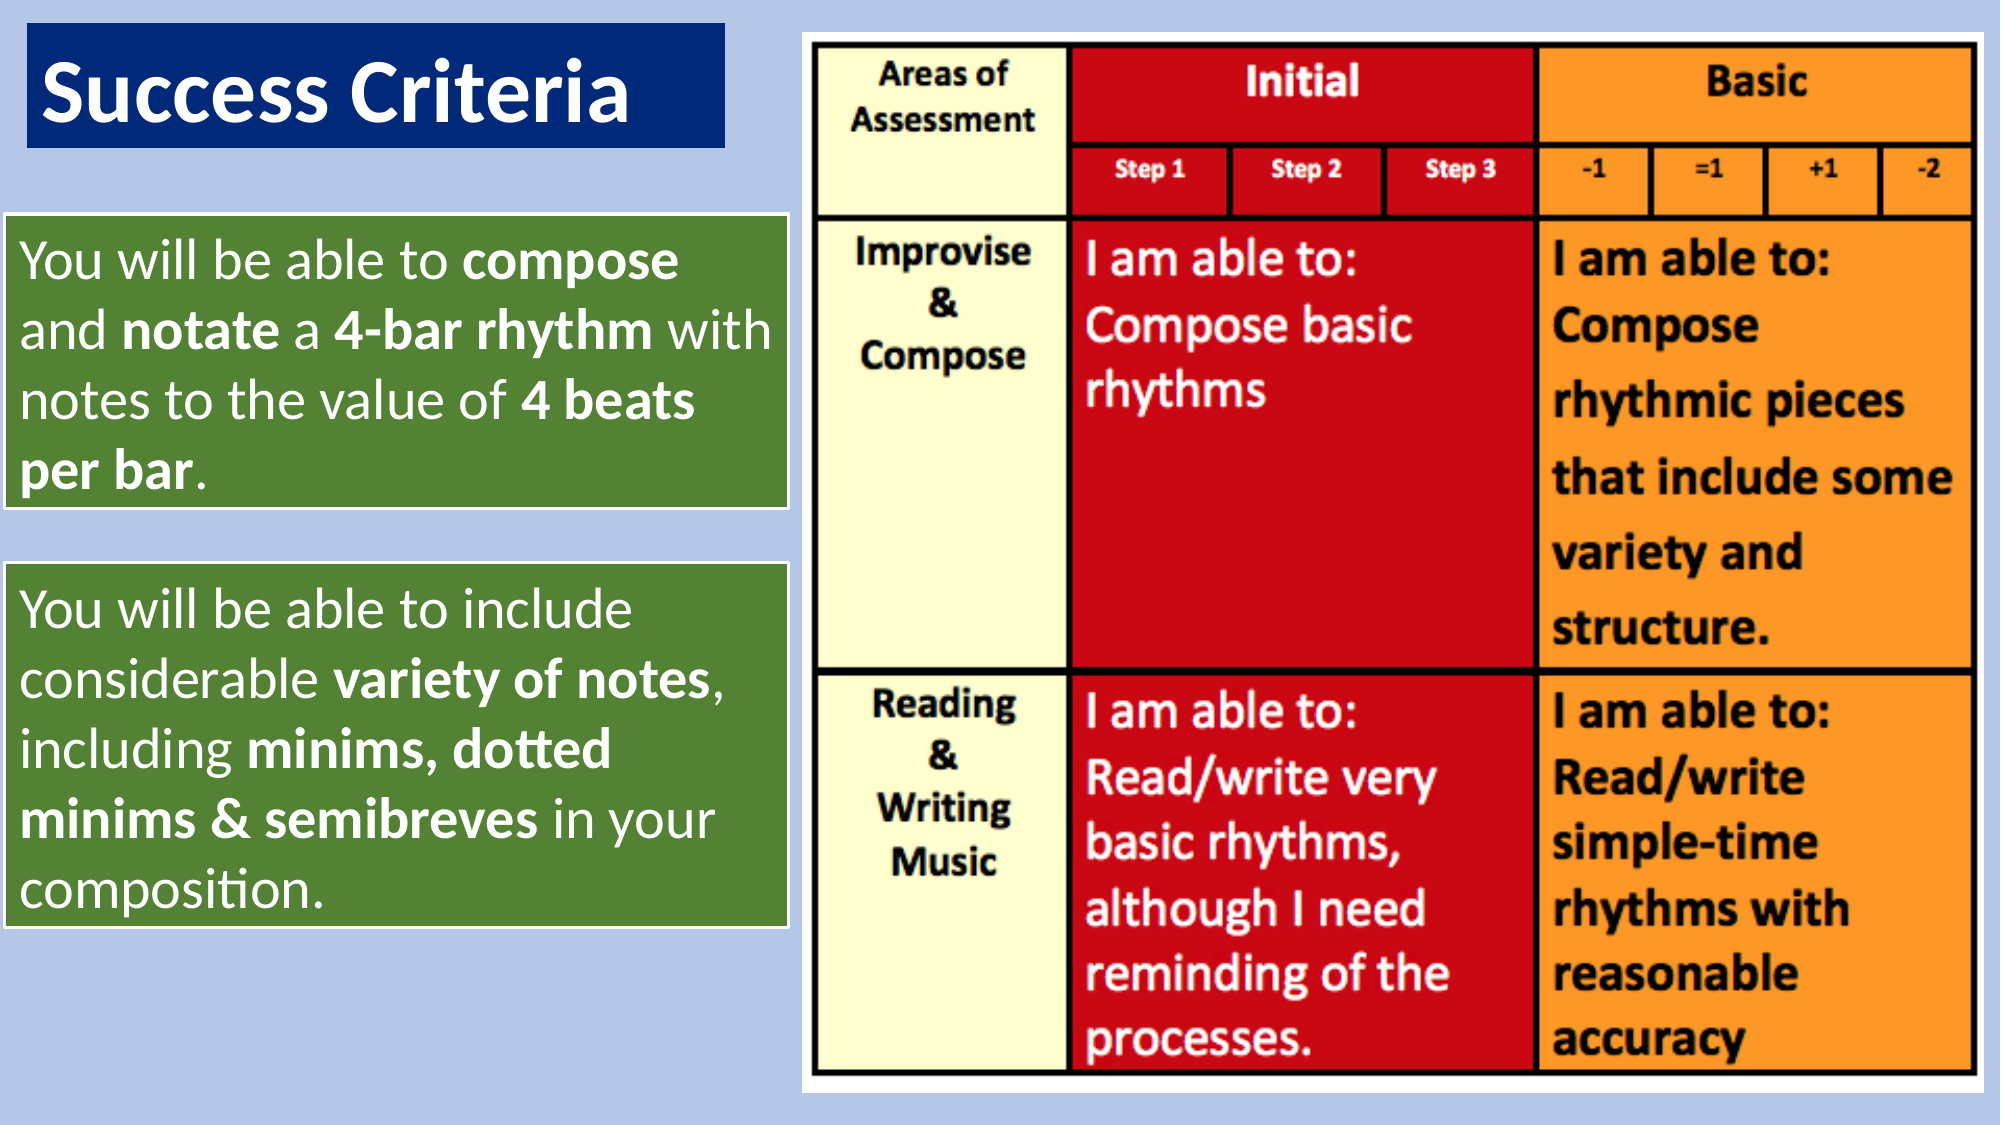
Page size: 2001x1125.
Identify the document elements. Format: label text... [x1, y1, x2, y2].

picture [802, 32, 1984, 1093]
text_box You will be able to compose and notate a 4-bar rhythm with notes to the value of 4 beats per bar. [4, 213, 789, 509]
text_box Success Criteria [27, 23, 725, 148]
text_box You will be able to include considerable variety of notes, including minims, dotted minims & semibreves in your composition. [4, 562, 789, 928]
